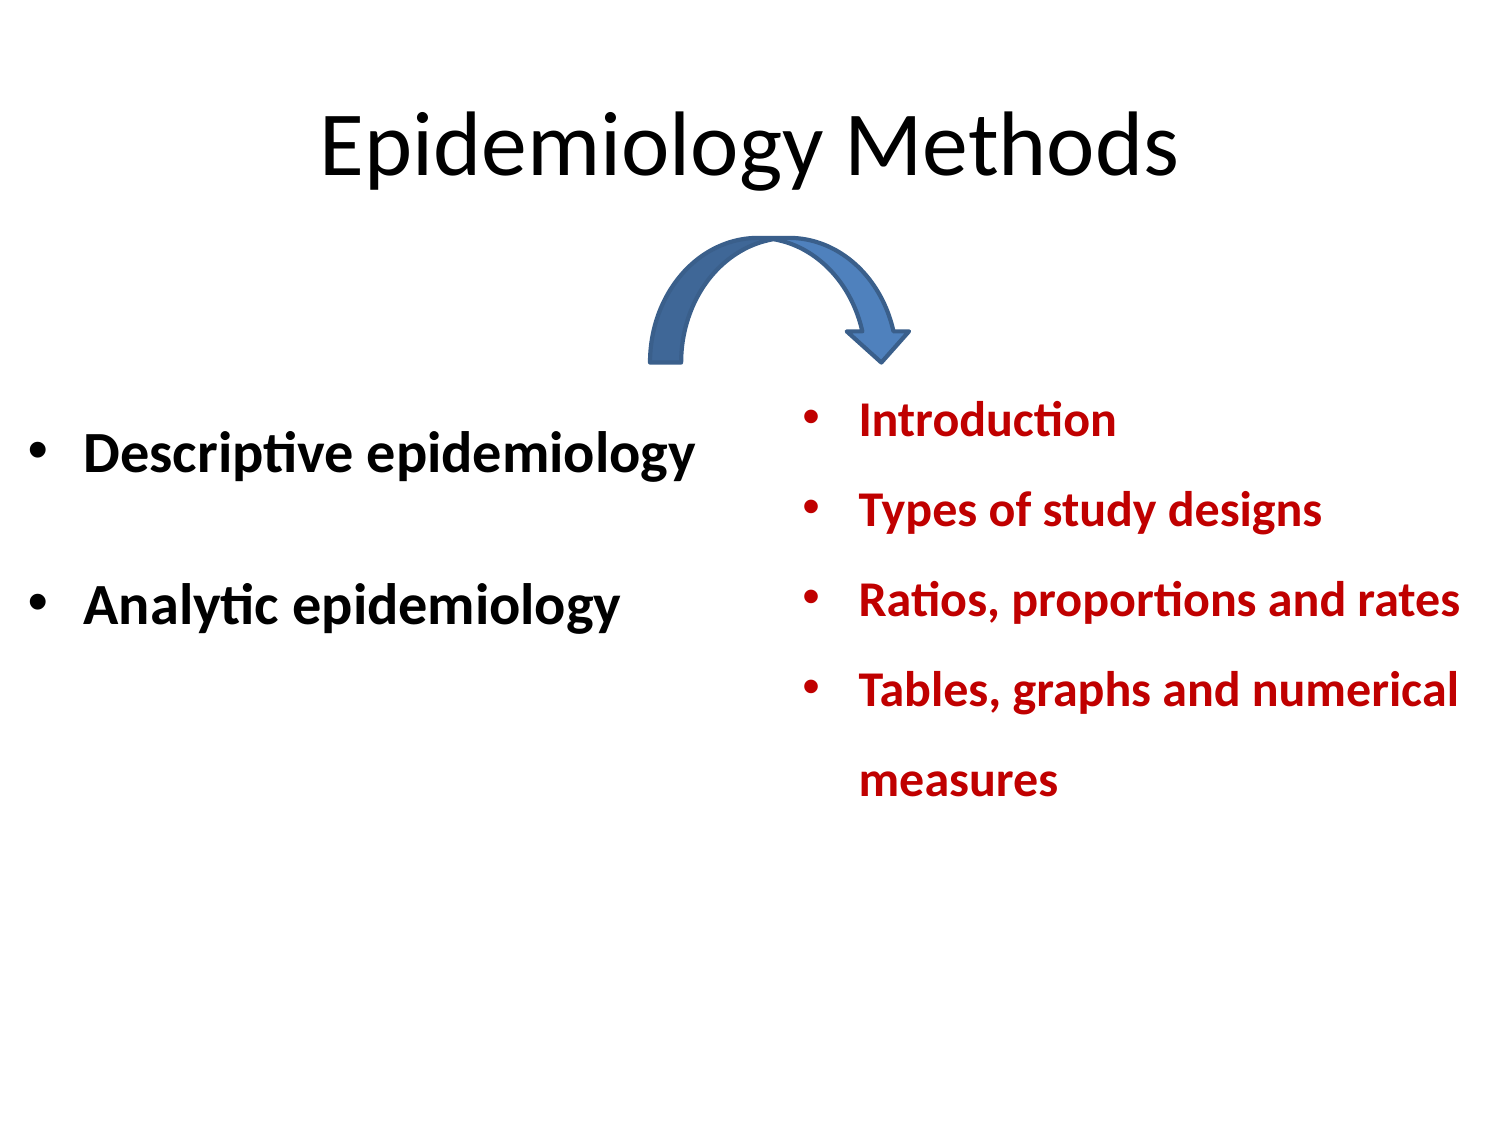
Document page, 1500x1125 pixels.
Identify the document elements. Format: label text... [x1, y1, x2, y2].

title Epidemiology Methods [75, 45, 1425, 233]
text_box Introduction Types of study designs Ratios, proportions and rates Tables, graphs and numerical measures [787, 348, 1488, 814]
text_box [647, 235, 911, 365]
list Descriptive epidemiology Analytic epidemiology [12, 337, 788, 730]
